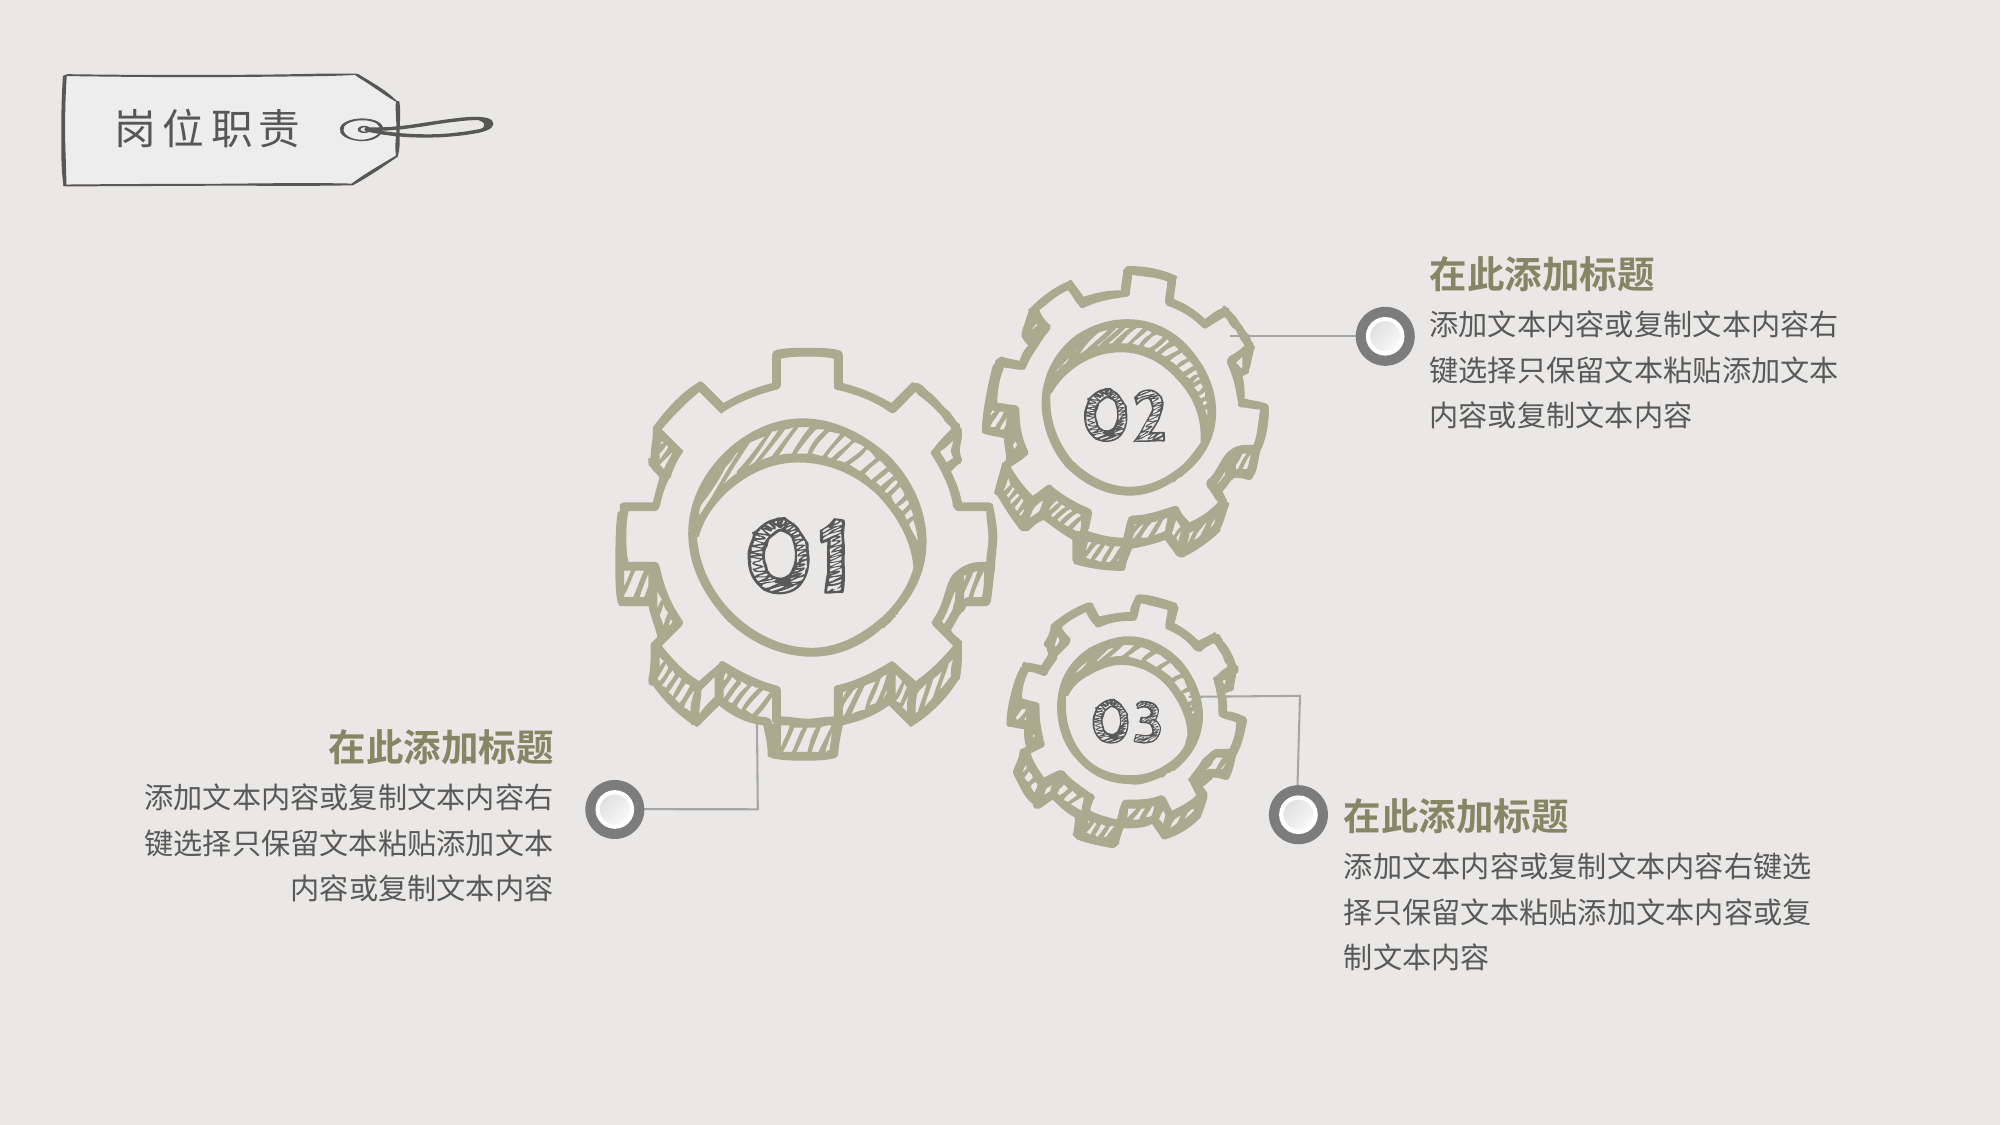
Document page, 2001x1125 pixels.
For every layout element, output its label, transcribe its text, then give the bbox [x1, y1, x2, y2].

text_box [981, 265, 1269, 571]
text_box 在此添加标题 添加文本内容或复制文本内容右键选择只保留文本粘贴添加文本内容或复制文本内容 [127, 703, 569, 913]
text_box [1006, 594, 1248, 849]
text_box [1268, 785, 1328, 845]
text_box 在此添加标题 添加文本内容或复制文本内容右键选择只保留文本粘贴添加文本内容或复制文本内容 [1414, 230, 1857, 440]
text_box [1355, 306, 1415, 366]
text_box [645, 761, 759, 811]
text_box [585, 779, 645, 839]
text_box 在此添加标题 添加文本内容或复制文本内容右键选择只保留文本粘贴添加文本内容或复制文本内容 [1329, 772, 1833, 982]
text_box [1248, 694, 1302, 785]
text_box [615, 347, 998, 761]
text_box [61, 73, 495, 187]
